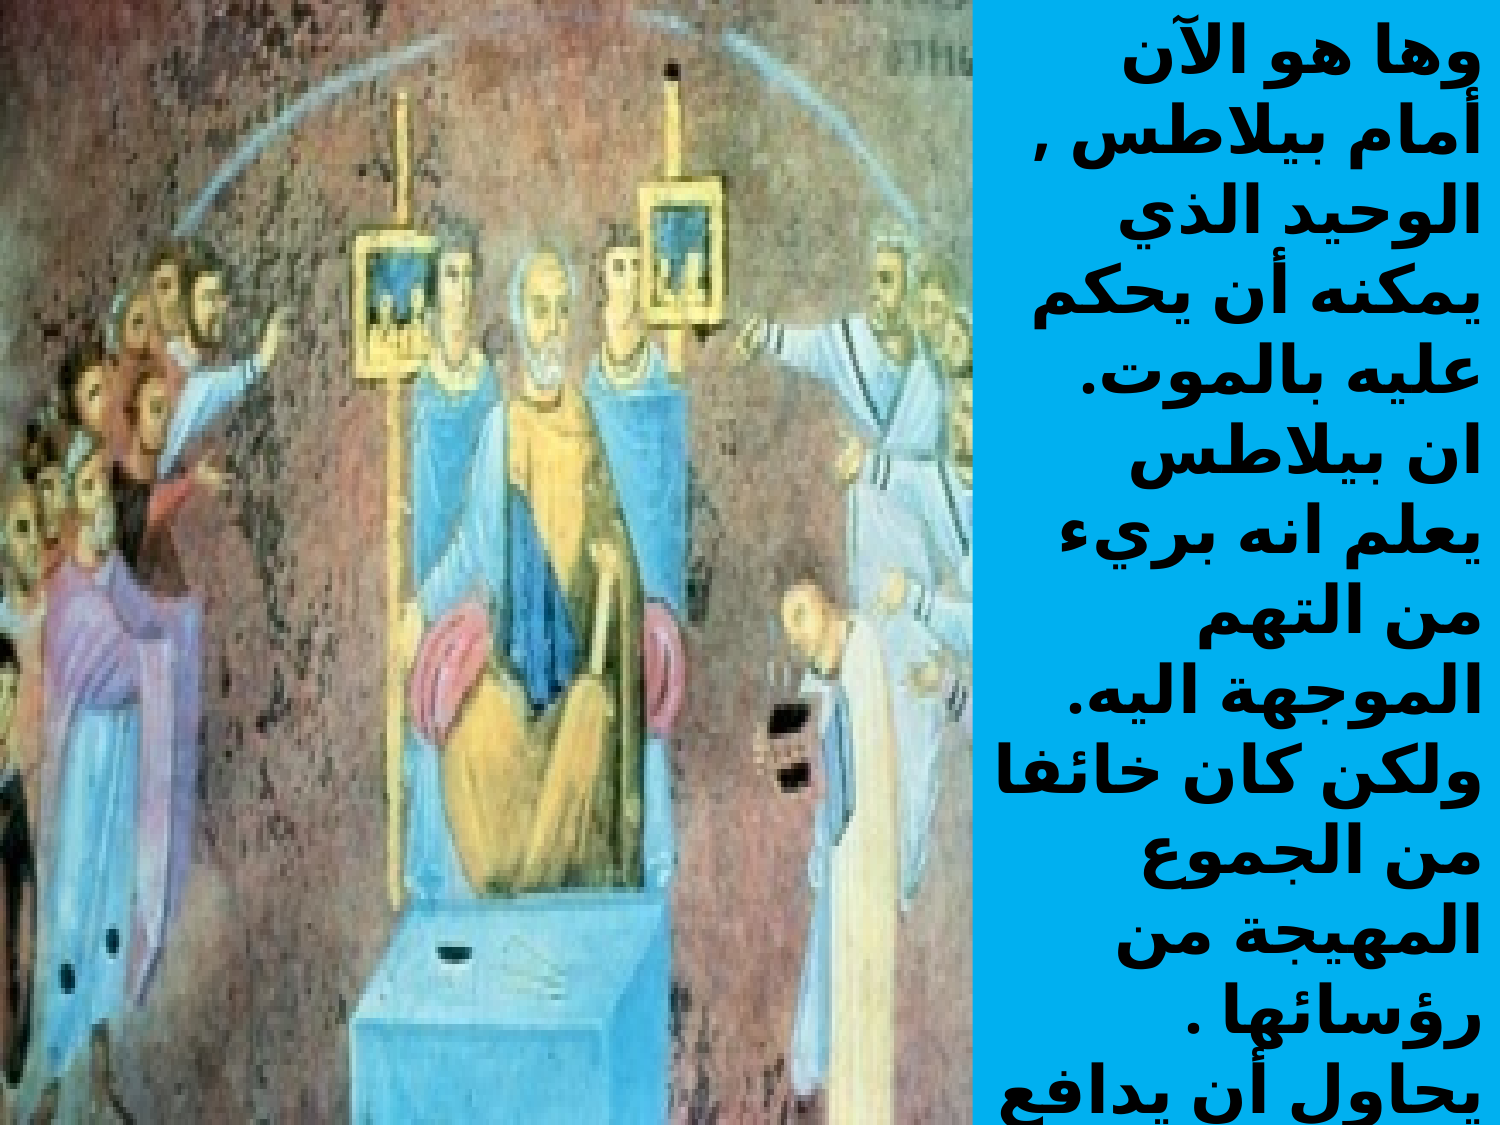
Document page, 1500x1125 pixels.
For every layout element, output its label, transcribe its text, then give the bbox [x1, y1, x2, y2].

text_box وها هو الآن أمام بيلاطس , الوحيد الذي يمكنه أن يحكم عليه بالموت. ان بيلاطس يعلم انه بريء من التهم الموجهة اليه. ولكن كان خائفا من الجموع المهيجة من رؤسائها . يحاول أن يدافع عنه :“ أي شر فعل هذا الرجل؟ فأجابت الجموع :“ الموت , الموت, الموت, أصلبه أصلبه [974, 0, 1500, 1125]
picture [0, 0, 972, 1125]
